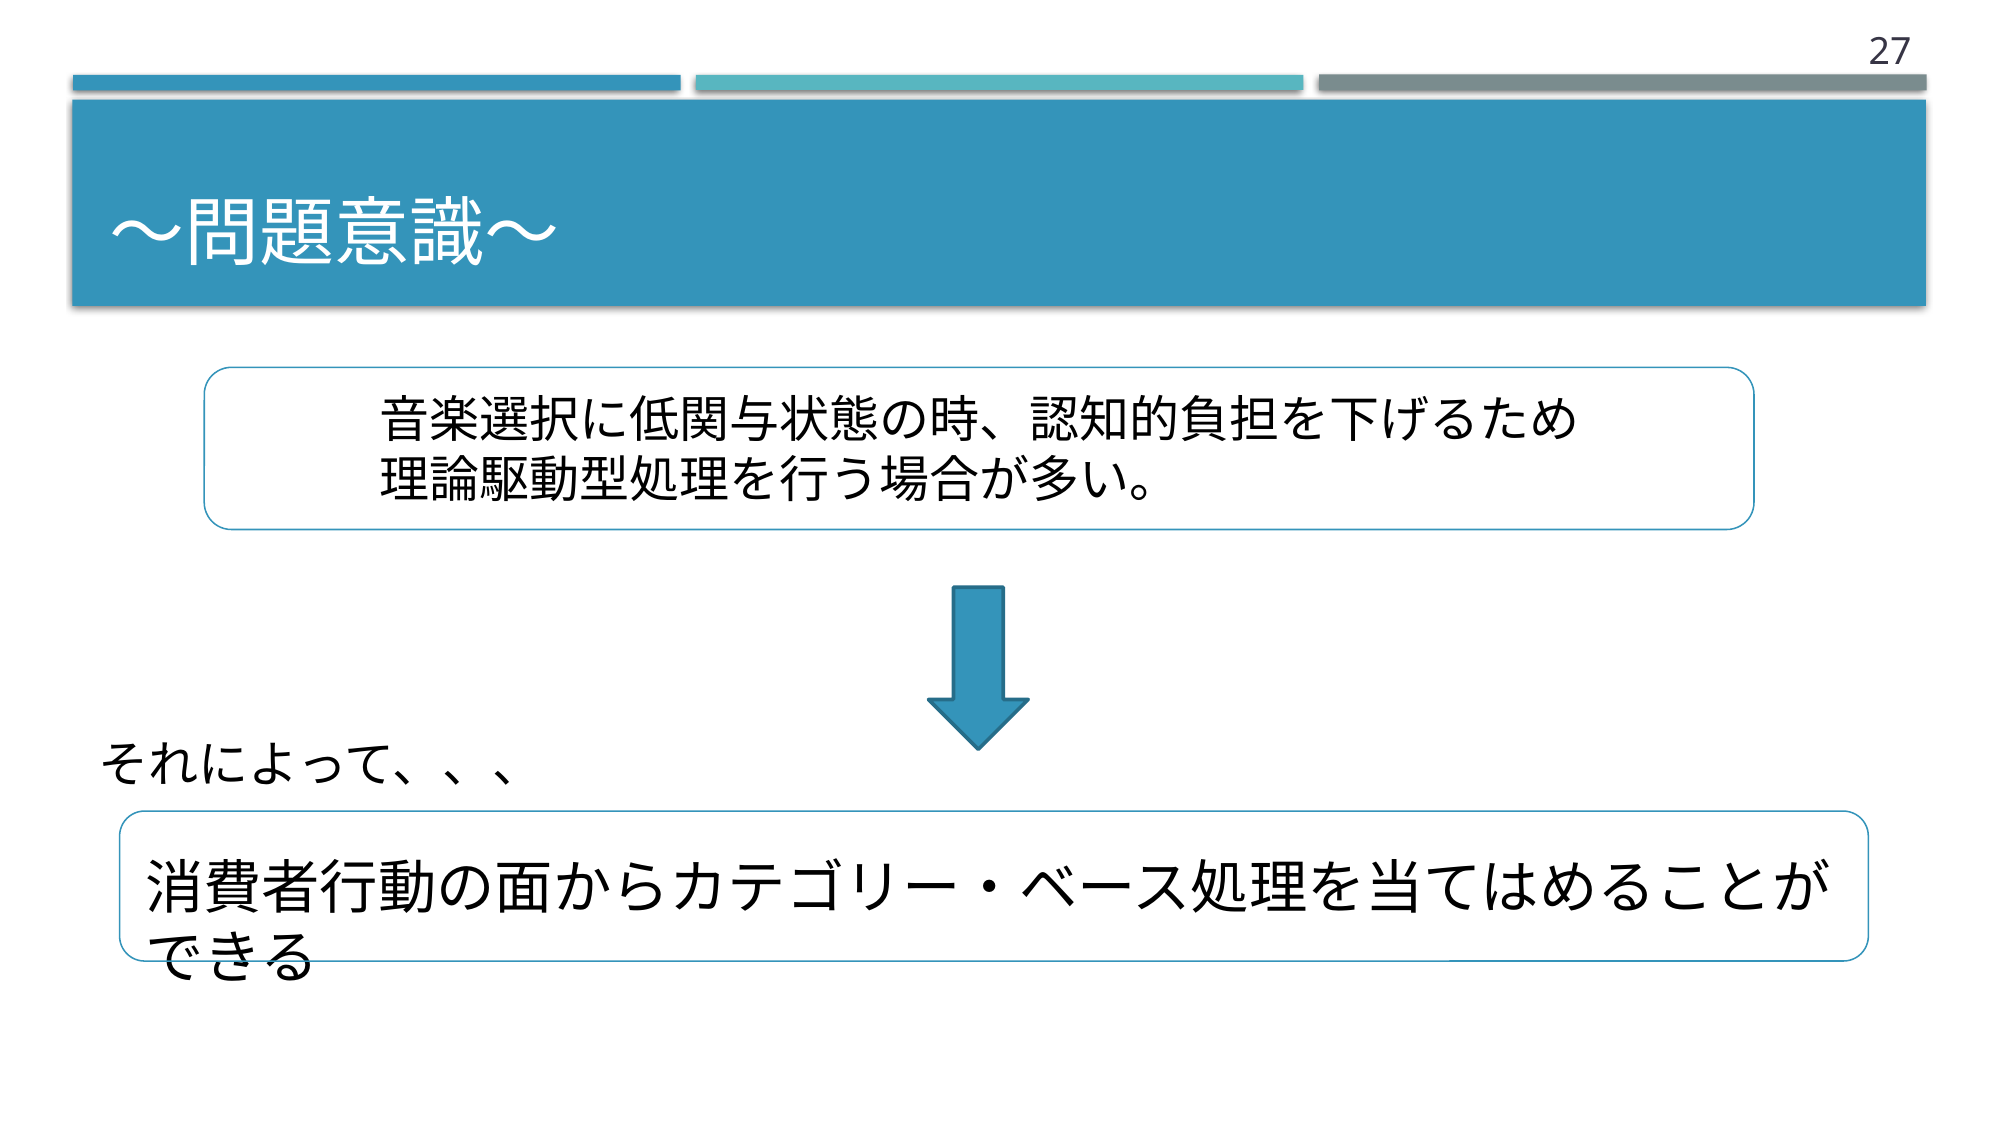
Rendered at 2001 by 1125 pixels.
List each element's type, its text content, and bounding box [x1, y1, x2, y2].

text_box [204, 367, 1754, 530]
text_box それによって、、、 [84, 724, 558, 800]
title 〜問題意識〜 [94, 119, 1904, 282]
text_box 消費者行動の面からカテゴリー・ベース処理を当てはめることができる [130, 945, 1868, 998]
slide_number 26 [1754, 22, 1927, 83]
text_box 音楽選択に低関与状態の時、認知的負担を下げるため 理論駆動型処理を行う場合が多い。 [364, 380, 1594, 515]
text_box [926, 585, 1030, 751]
text_box [119, 811, 1869, 962]
